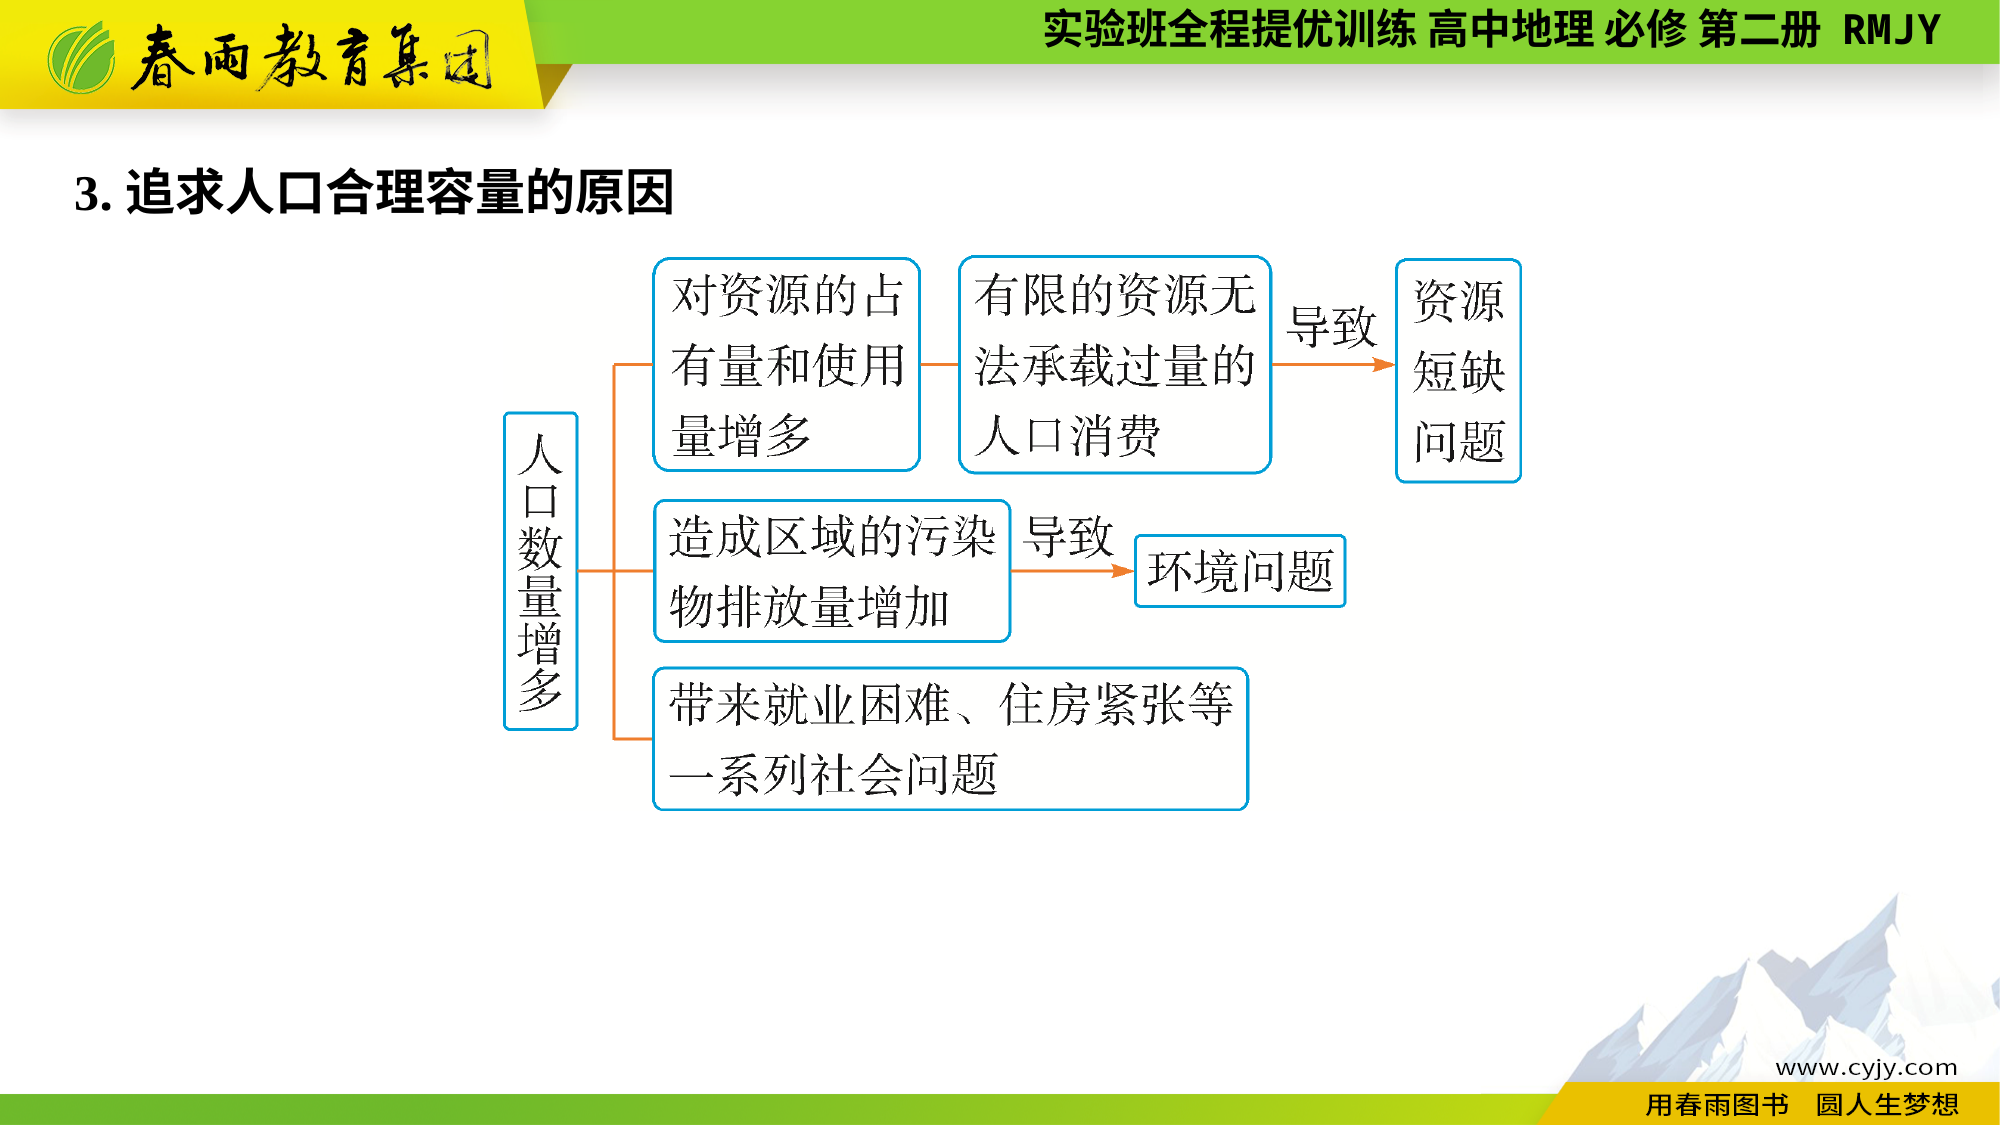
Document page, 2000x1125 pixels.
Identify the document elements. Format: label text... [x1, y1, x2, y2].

picture [0, 0, 2000, 1125]
list 3.追求人口合理容量的原因 [59, 122, 1944, 217]
